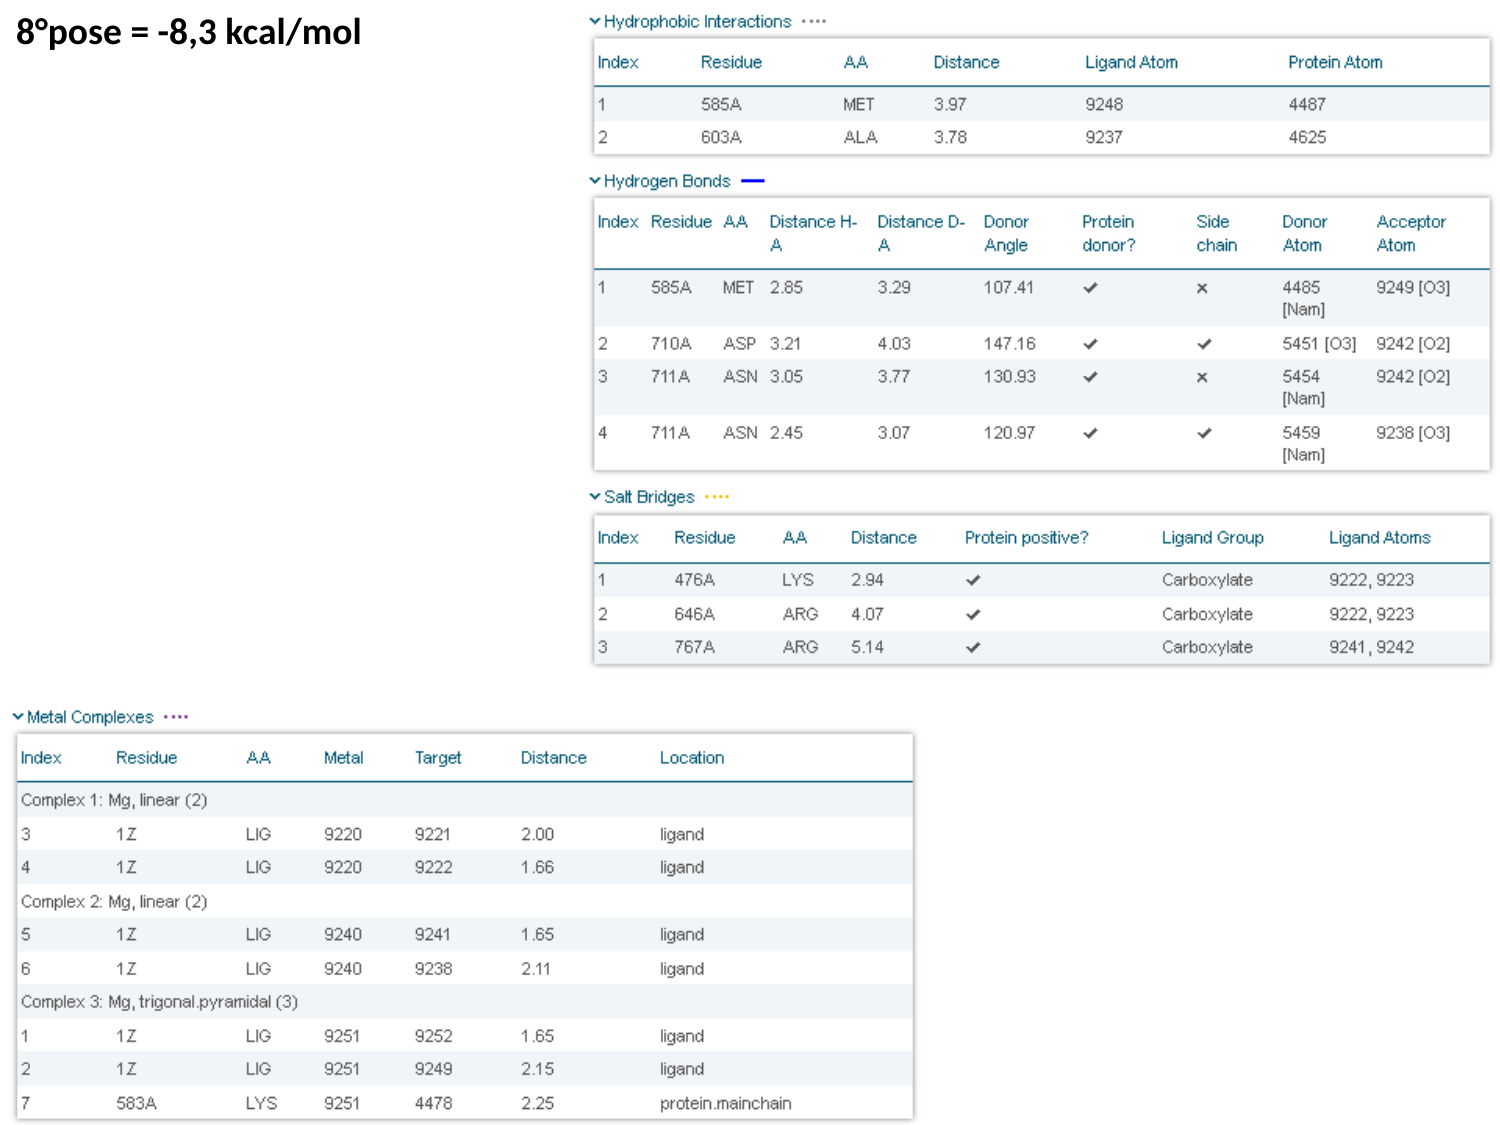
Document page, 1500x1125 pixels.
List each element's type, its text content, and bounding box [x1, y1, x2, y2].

picture [0, 699, 922, 1125]
picture [578, 0, 1500, 674]
text_box 8°pose = -8,3 kcal/mol [1, 0, 378, 60]
